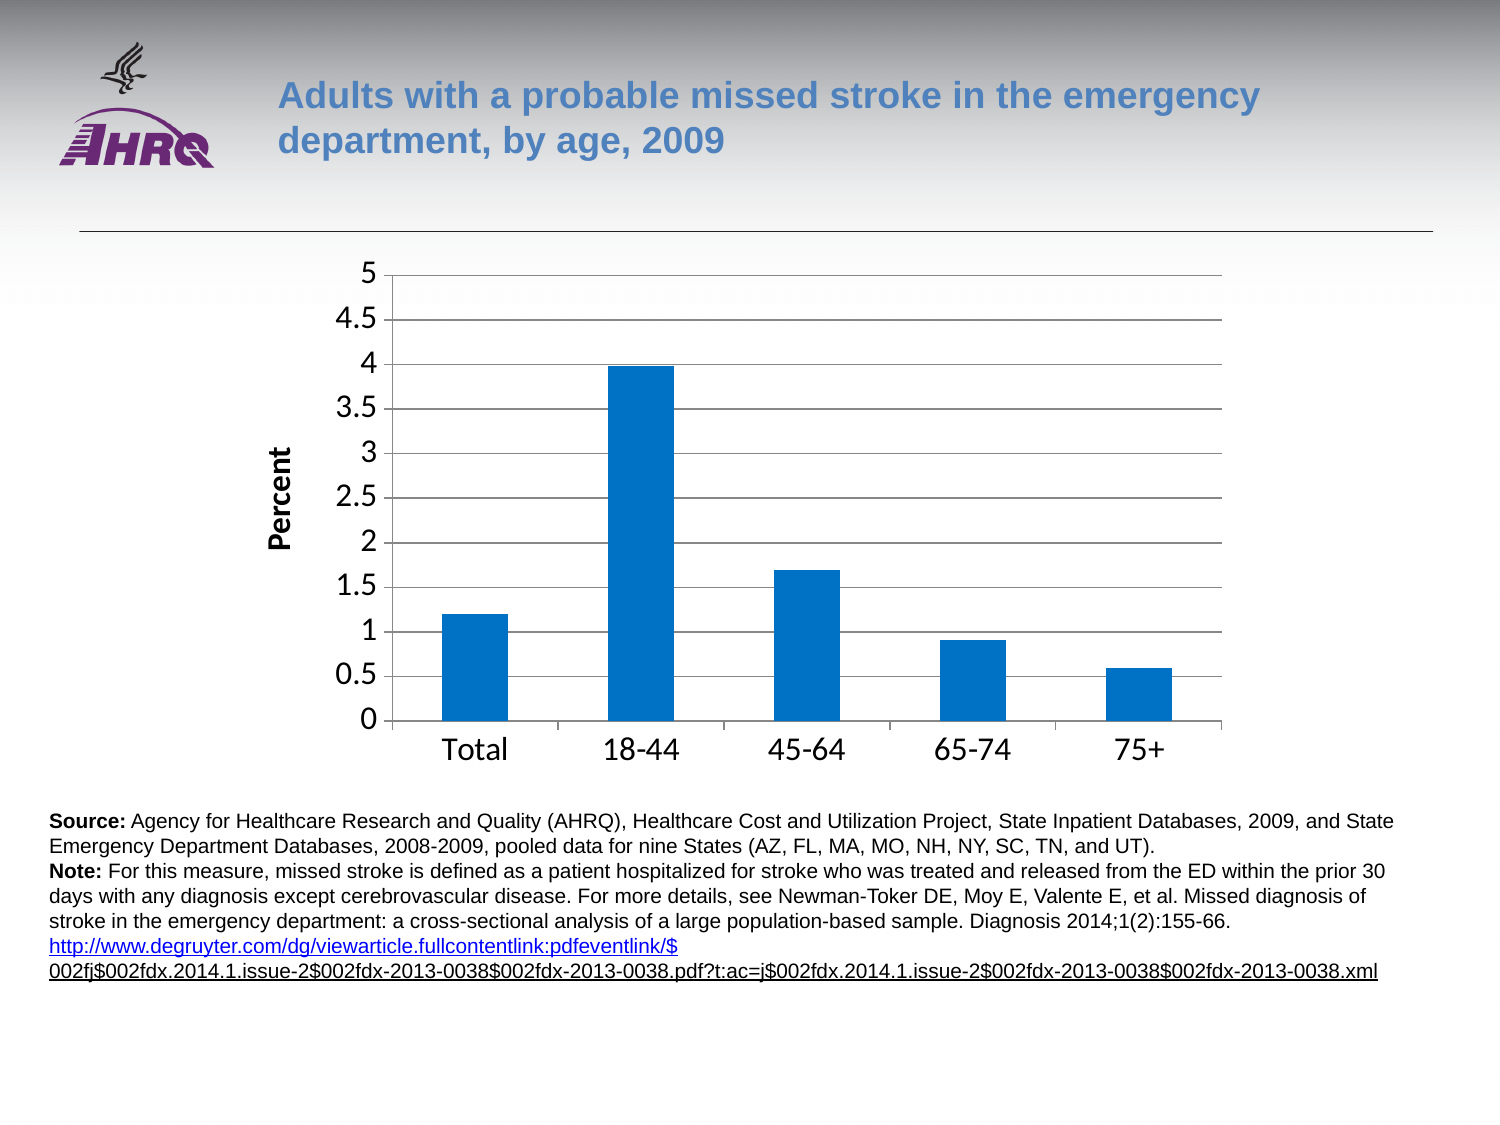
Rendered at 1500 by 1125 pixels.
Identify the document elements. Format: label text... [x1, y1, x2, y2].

title Adults with a probable missed stroke in the emergency department, by age, 2009 [262, 45, 1425, 188]
text_box Source: Agency for Healthcare Research and Quality (AHRQ), Healthcare Cost and Utilization Project, State Inpatient Databases, 2009, and State Emergency Department Databases, 2008-2009, pooled data for nine States (AZ, FL, MA, MO, NH, NY, SC, TN, and UT). Note: For this measure, missed stroke is defined as a patient hospitalized for stroke who was treated and released from the ED within the prior 30 days with any diagnosis except cerebrovascular disease. For more details, see Newman-Toker DE, Moy E, Valente E, et al. Missed diagnosis of stroke in the emergency department: a cross-sectional analysis of a large population-based sample. Diagnosis 2014;1(2):155-66. http://www.degruyter.com/dg/viewarticle.fullcontentlink:pdfeventlink/$002fj$002fdx.2014.1.issue-2$002fdx-2013-0038$002fdx-2013-0038.pdf?t:ac=j$002fdx.2014.1.issue-2$002fdx-2013-0038$002fdx-2013-0038.xml [34, 799, 1435, 1060]
picture [0, 0, 1500, 1125]
chart [254, 224, 1246, 801]
